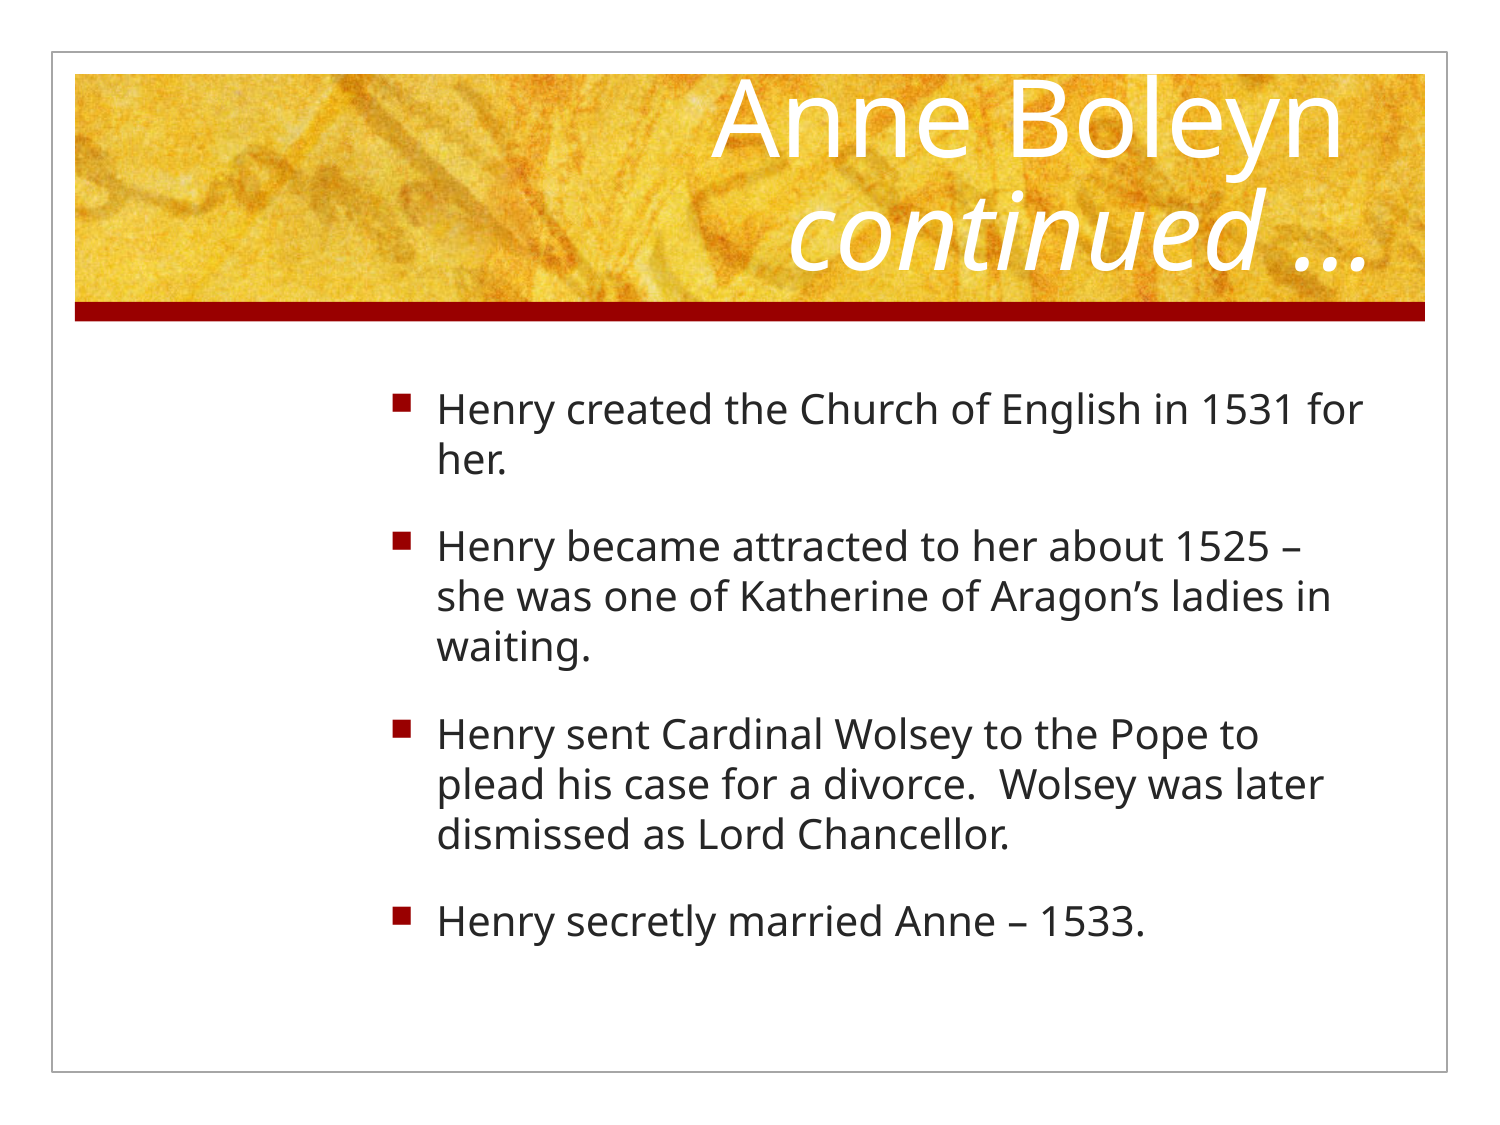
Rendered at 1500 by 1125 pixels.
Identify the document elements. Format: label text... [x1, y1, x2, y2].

picture [75, 74, 1425, 301]
title Anne Boleyn continued … [108, 74, 1392, 292]
list Henry created the Church of English in 1531 for her. Henry became attracted to her about 1525 – she was one of Katherine of Aragon’s ladies in waiting. Henry sent Cardinal Wolsey to the Pope to plead his case for a divorce. Wolsey was later dismissed as Lord Chancellor. Henry secretly married Anne – 1533. [375, 375, 1392, 1005]
